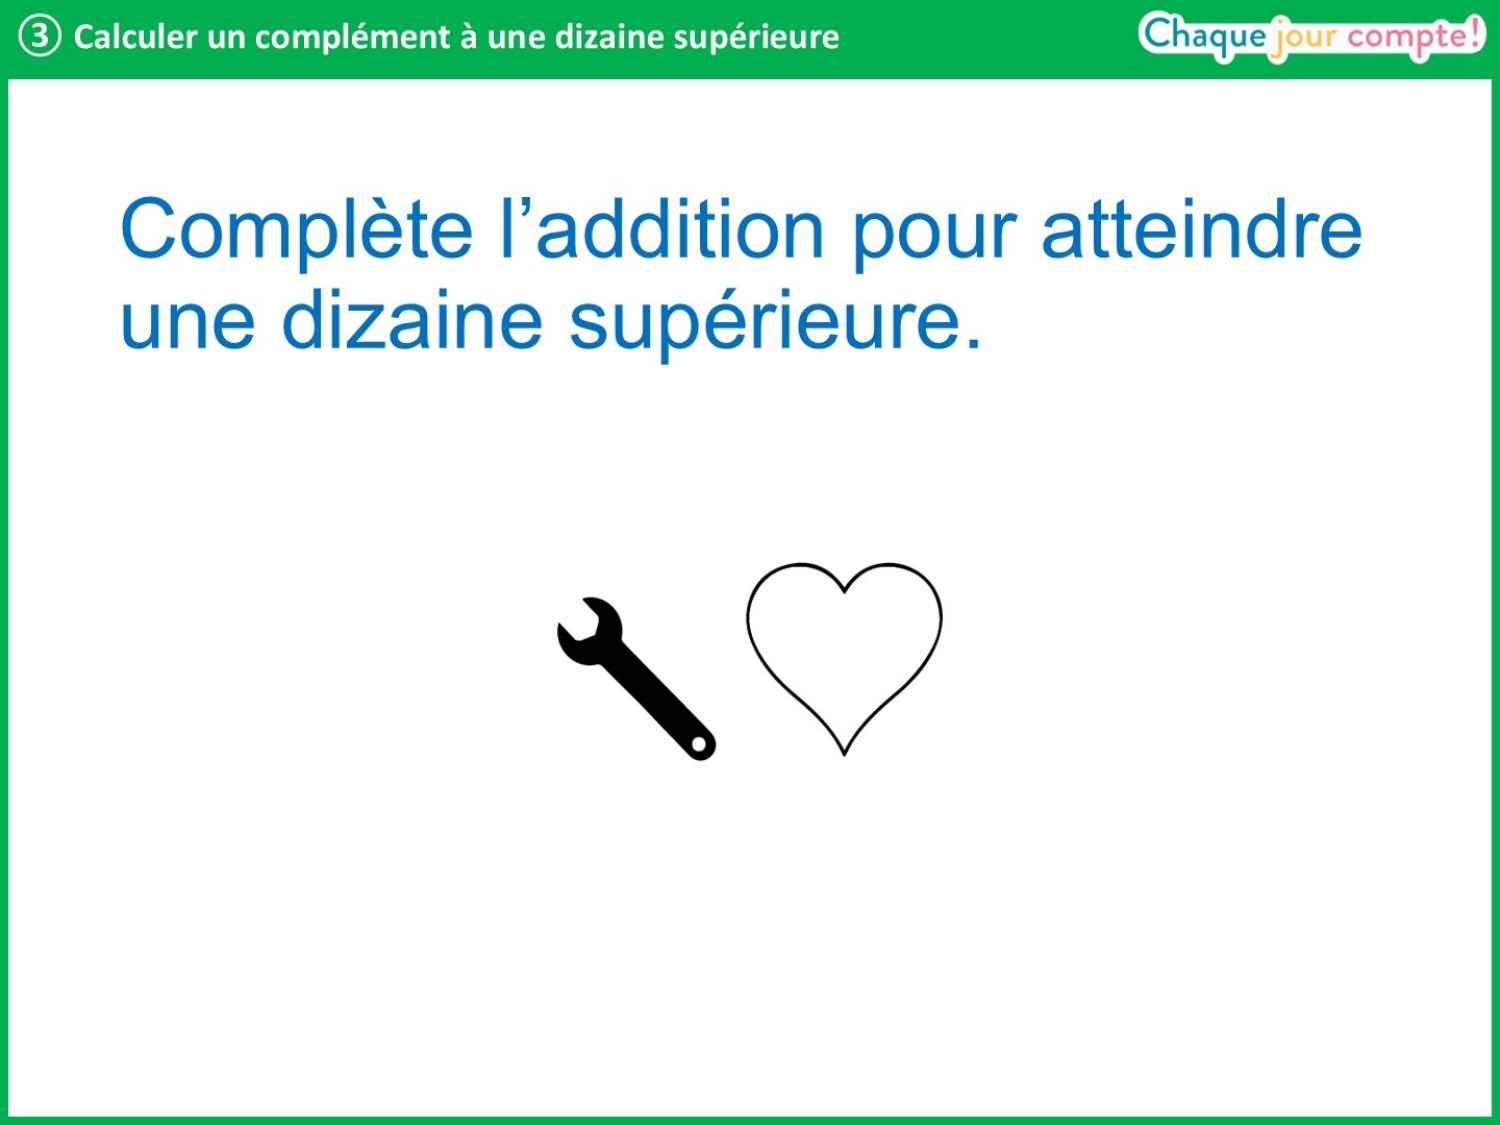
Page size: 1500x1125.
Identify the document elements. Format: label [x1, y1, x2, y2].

list [0, 0, 1500, 1125]
